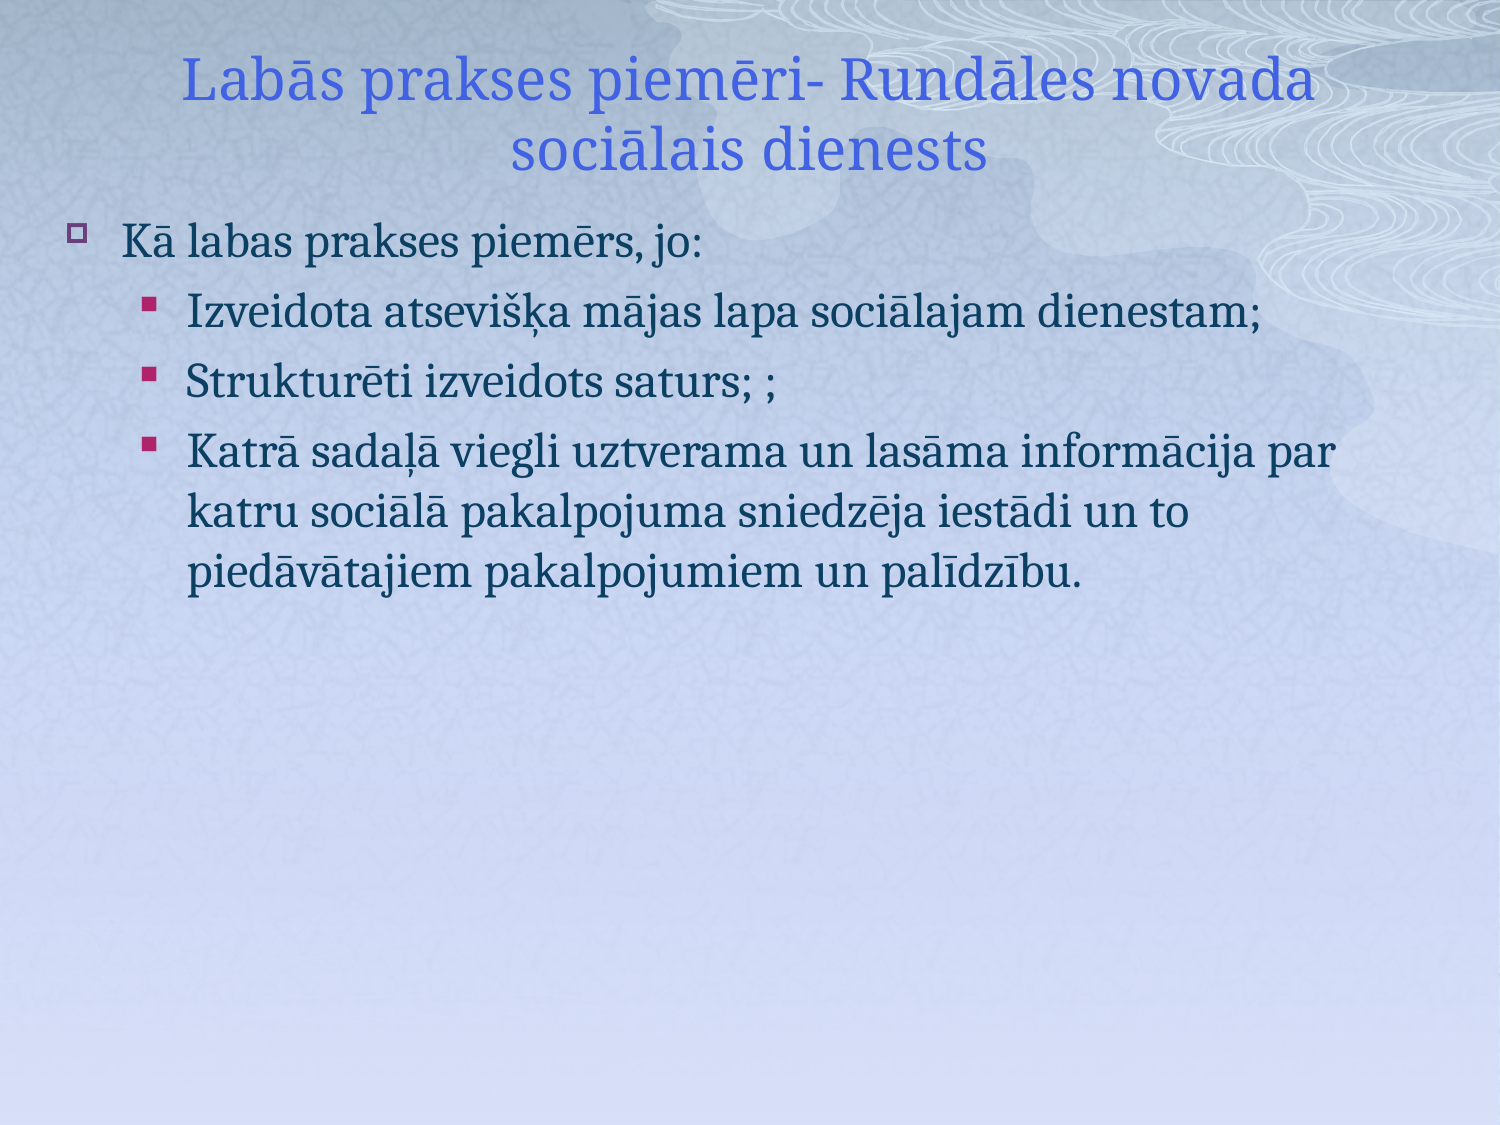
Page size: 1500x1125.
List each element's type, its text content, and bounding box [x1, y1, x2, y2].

list Kā labas prakses piemērs, jo: Izveidota atsevišķa mājas lapa sociālajam dienestam; Strukturēti izveidots saturs; ; Katrā sadaļā viegli uztverama un lasāma informācija par katru sociālā pakalpojuma sniedzēja iestādi un to piedāvātajiem pakalpojumiem un palīdzību. [50, 200, 1430, 1032]
title Labās prakses piemēri- Rundāles novada sociālais dienests [75, 50, 1425, 175]
